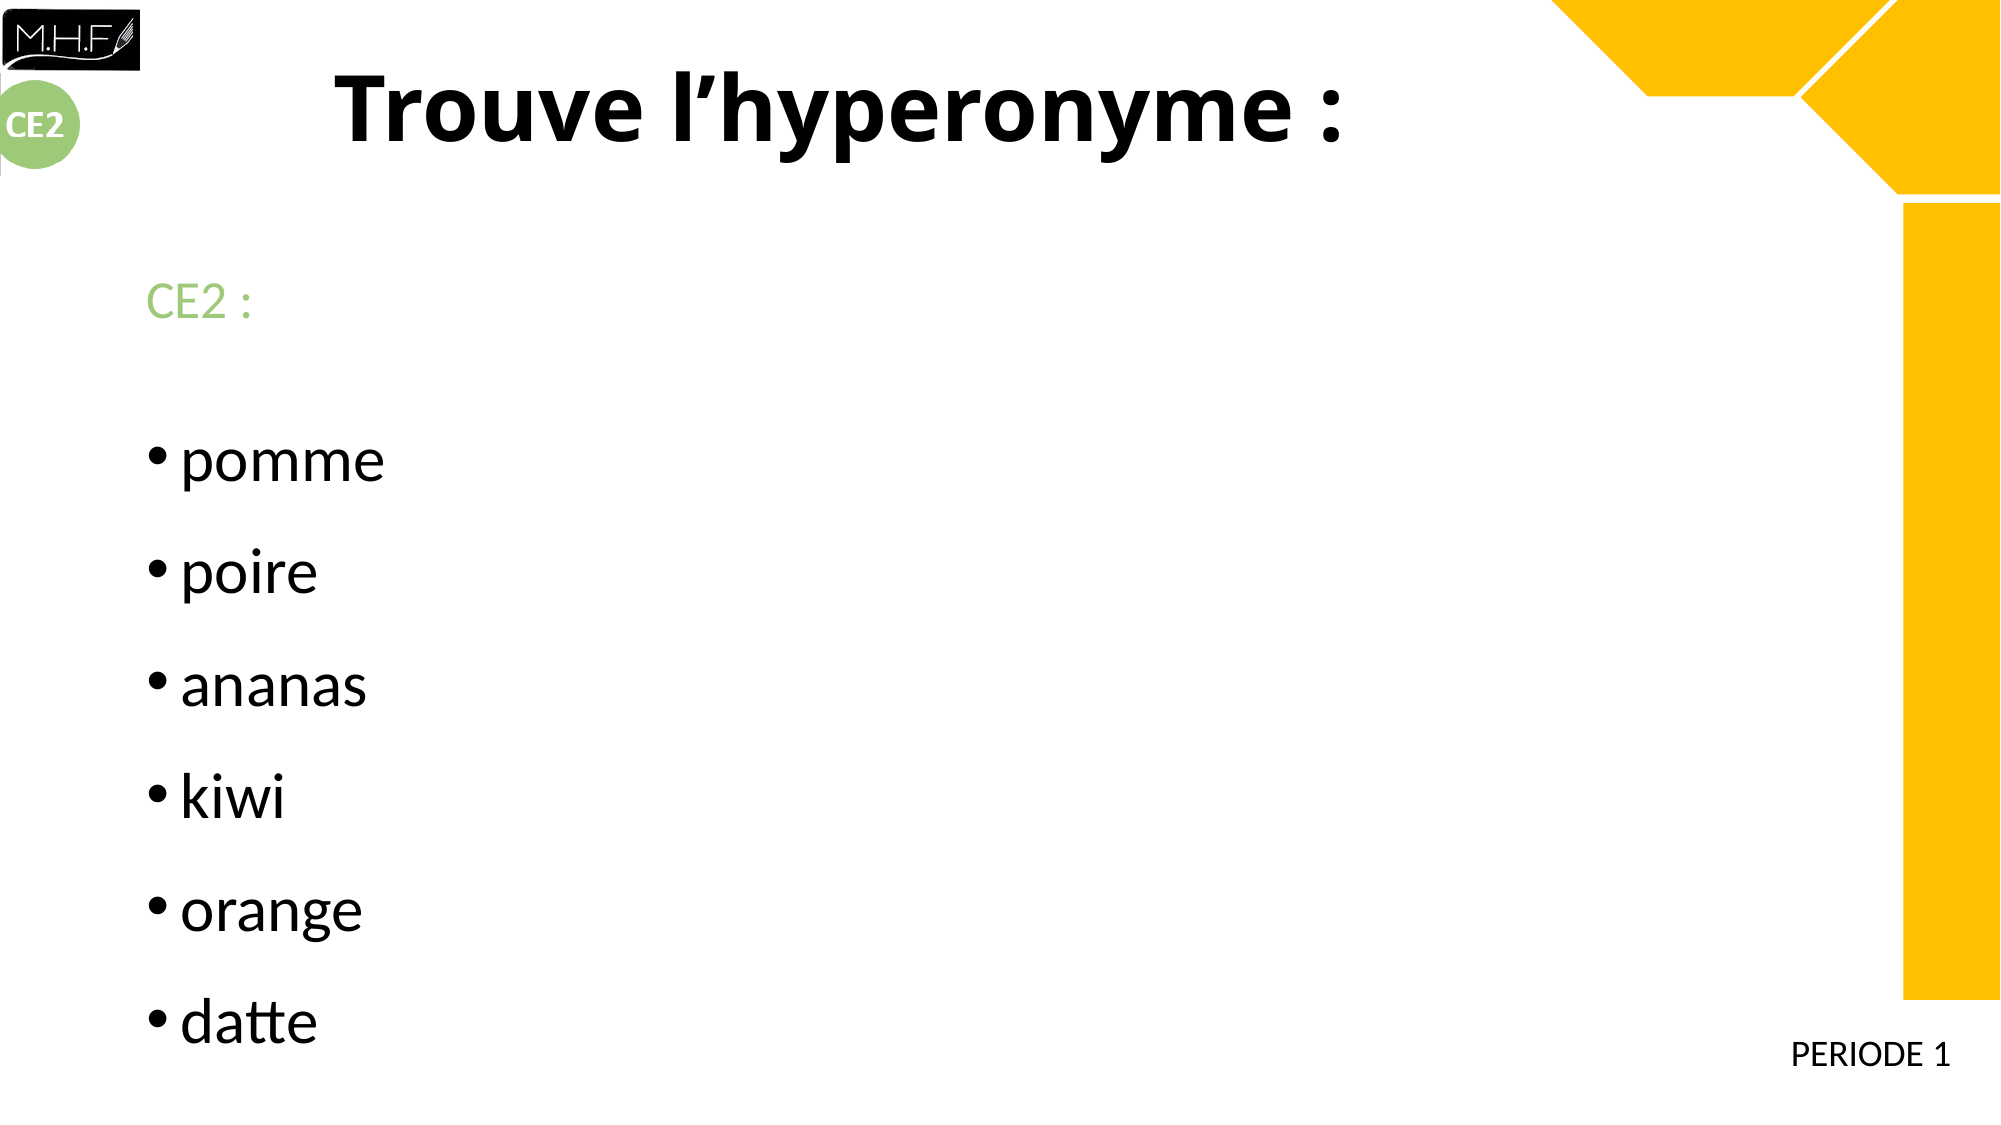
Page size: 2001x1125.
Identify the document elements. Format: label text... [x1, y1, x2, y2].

text_box CE2 : pomme poire ananas kiwi orange datte [131, 264, 953, 1074]
picture [0, 7, 140, 176]
text_box [1902, 202, 2000, 1001]
text_box [1549, 0, 1892, 98]
text_box [1799, 0, 2000, 196]
title Trouve l’hyperonyme : [318, 3, 1865, 221]
text_box PERIODE 1 [1362, 1021, 1967, 1125]
